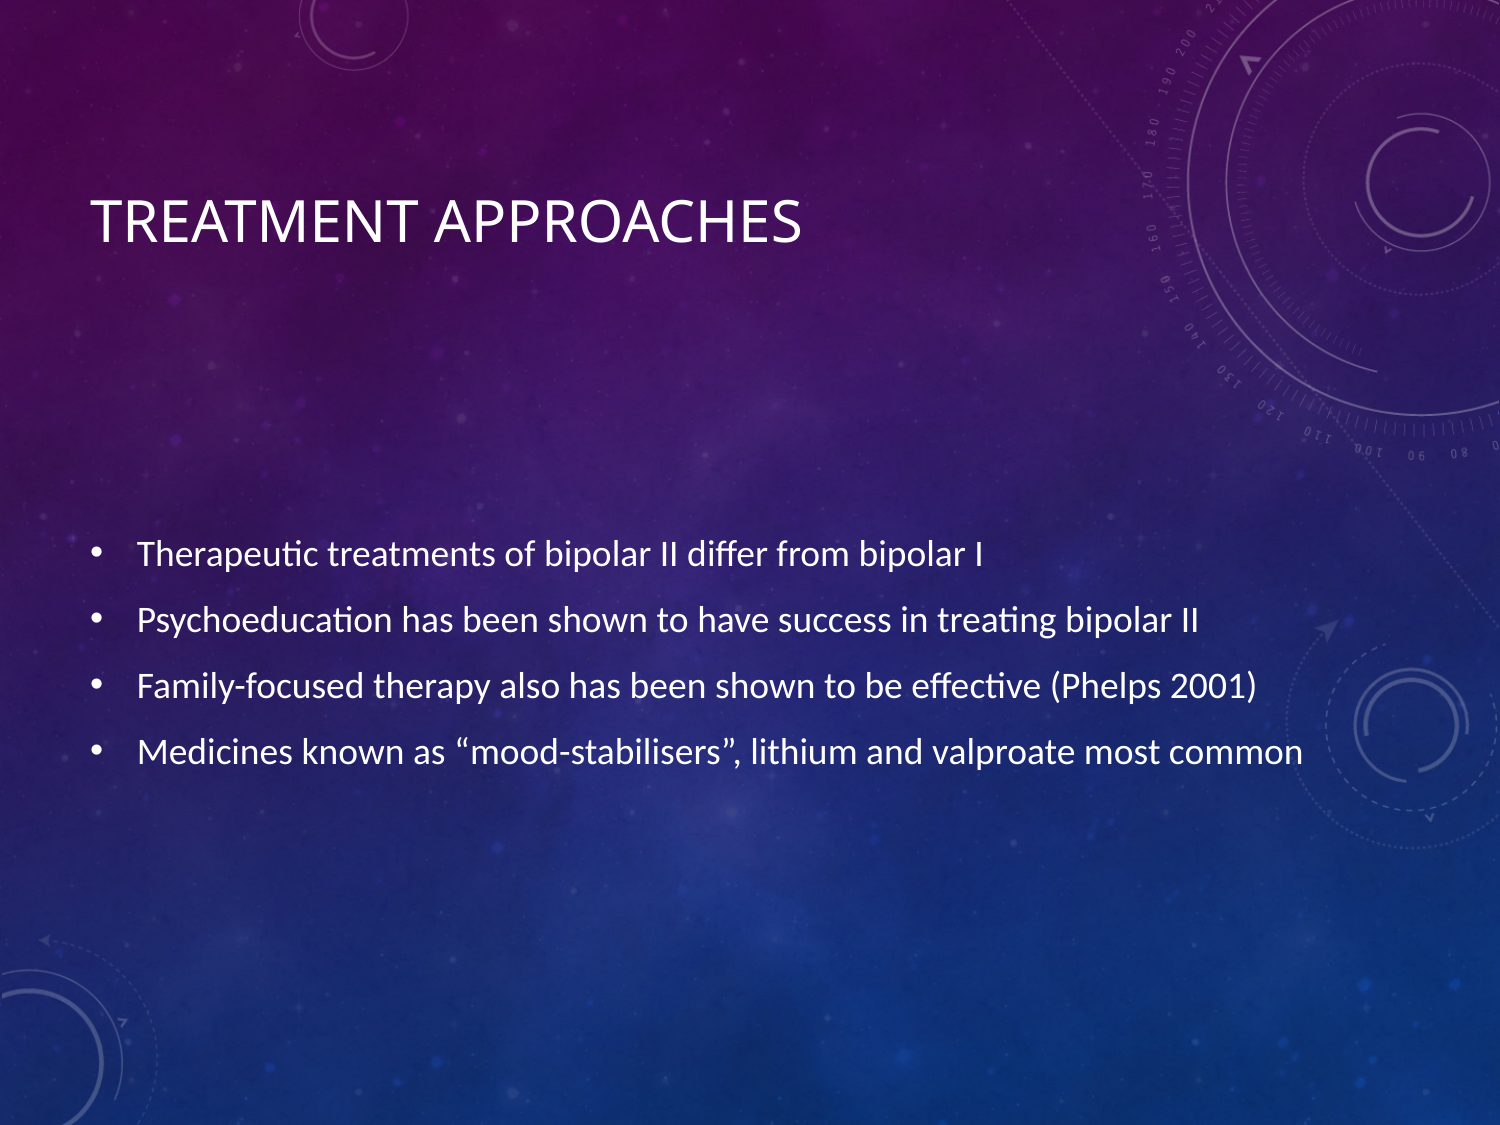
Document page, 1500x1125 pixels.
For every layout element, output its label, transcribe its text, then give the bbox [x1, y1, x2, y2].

title Treatment Approaches [75, 99, 1350, 339]
picture [0, 0, 1500, 1125]
list Therapeutic treatments of bipolar II differ from bipolar I Psychoeducation has been shown to have success in treating bipolar II Family-focused therapy also has been shown to be effective (Phelps 2001) Medicines known as “mood-stabilisers”, lithium and valproate most common [75, 351, 1350, 950]
